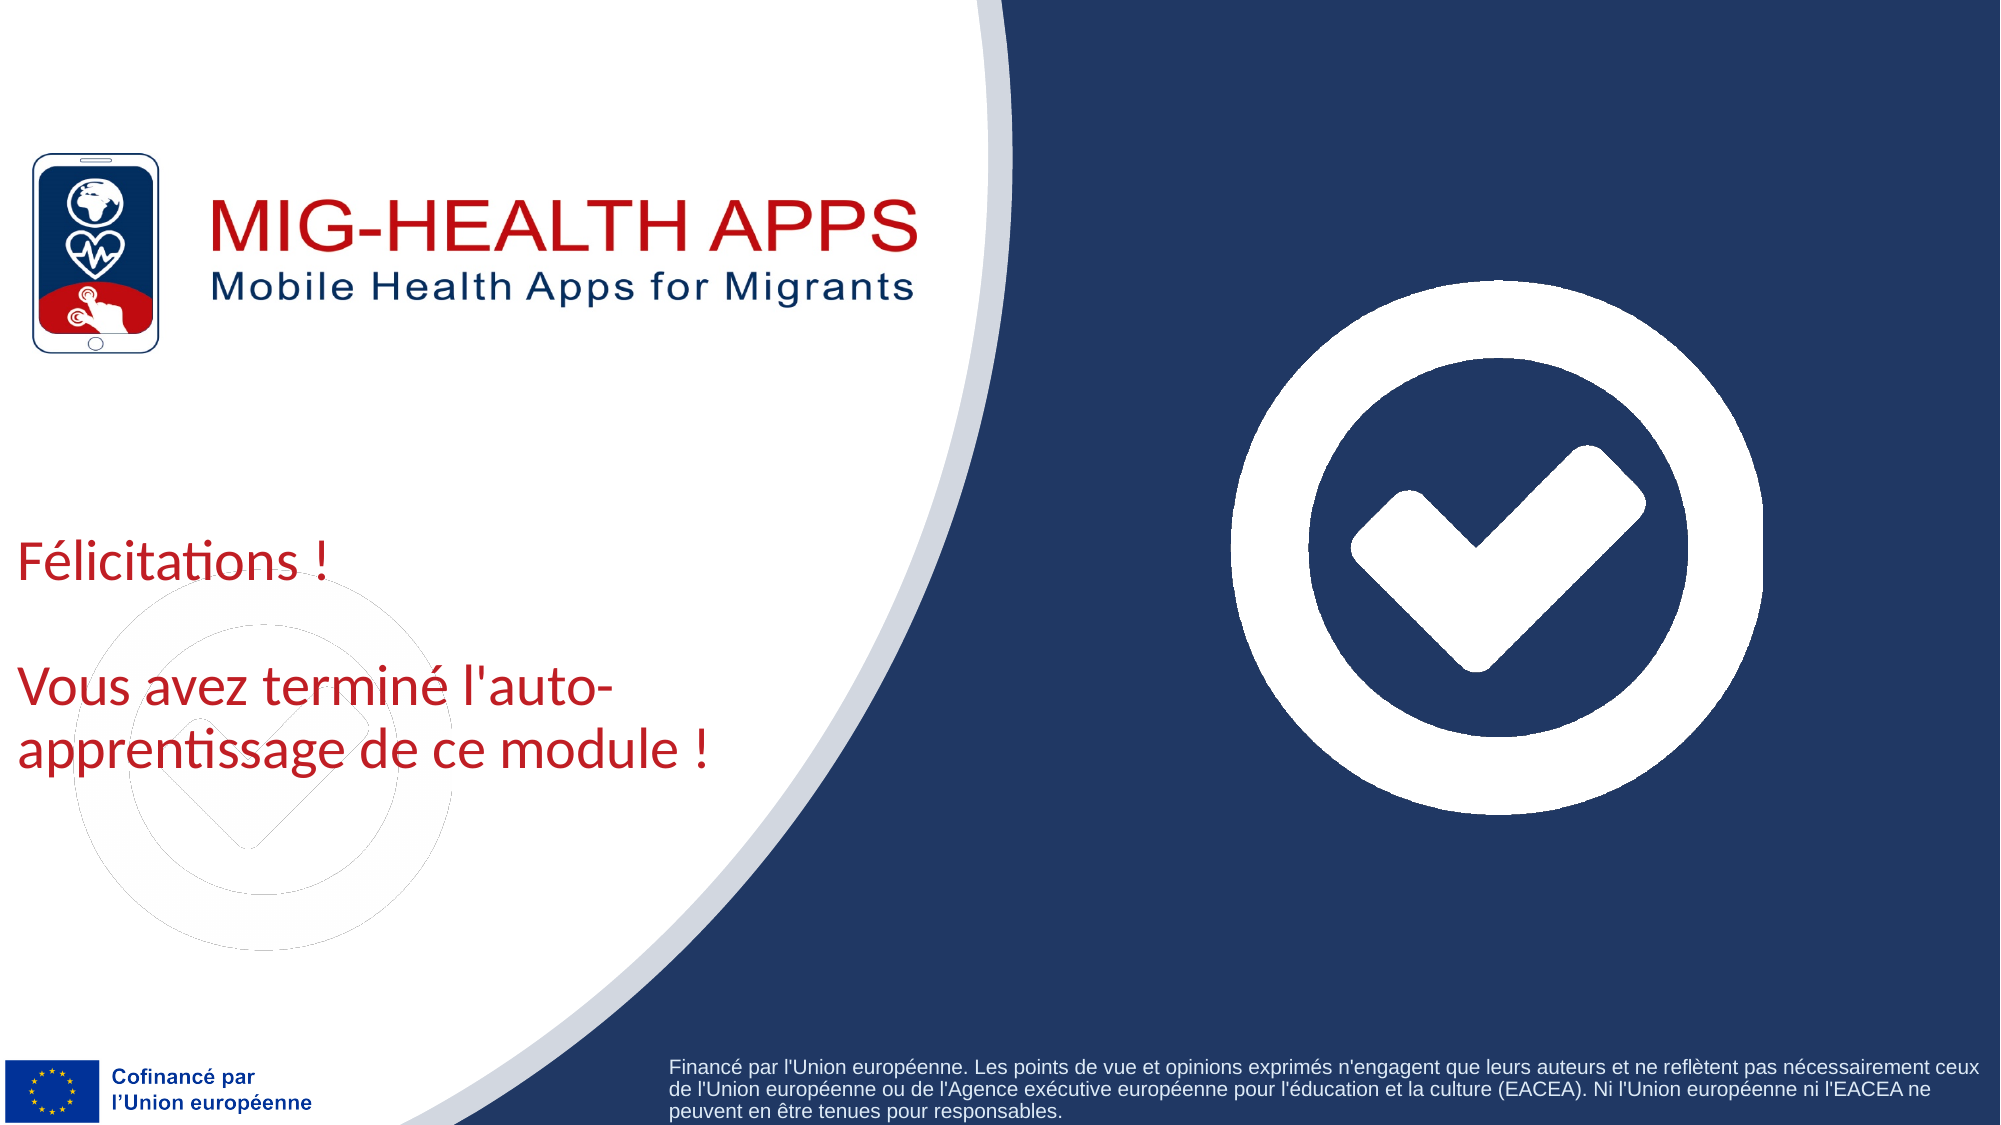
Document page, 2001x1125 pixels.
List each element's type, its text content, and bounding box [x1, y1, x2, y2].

picture [32, 152, 918, 355]
text_box Félicitations ! Vous avez terminé l'auto-apprentissage de ce module ! [2, 468, 829, 843]
picture [1226, 279, 1763, 816]
text_box [829, 0, 1013, 772]
picture [0, 1054, 326, 1125]
picture [70, 569, 452, 951]
text_box Financé par l'Union européenne. Les points de vue et opinions exprimés n'engagent que leurs auteurs et ne reflètent pas nécessairement ceux de l'Union européenne ou de l'Agence exécutive européenne pour l'éducation et la culture (EACEA). Ni l'Union européenne ni l'EACEA ne peuvent en être tenues pour responsables. [654, 1038, 2000, 1125]
text_box [402, 843, 778, 1125]
text_box [0, 0, 989, 1125]
